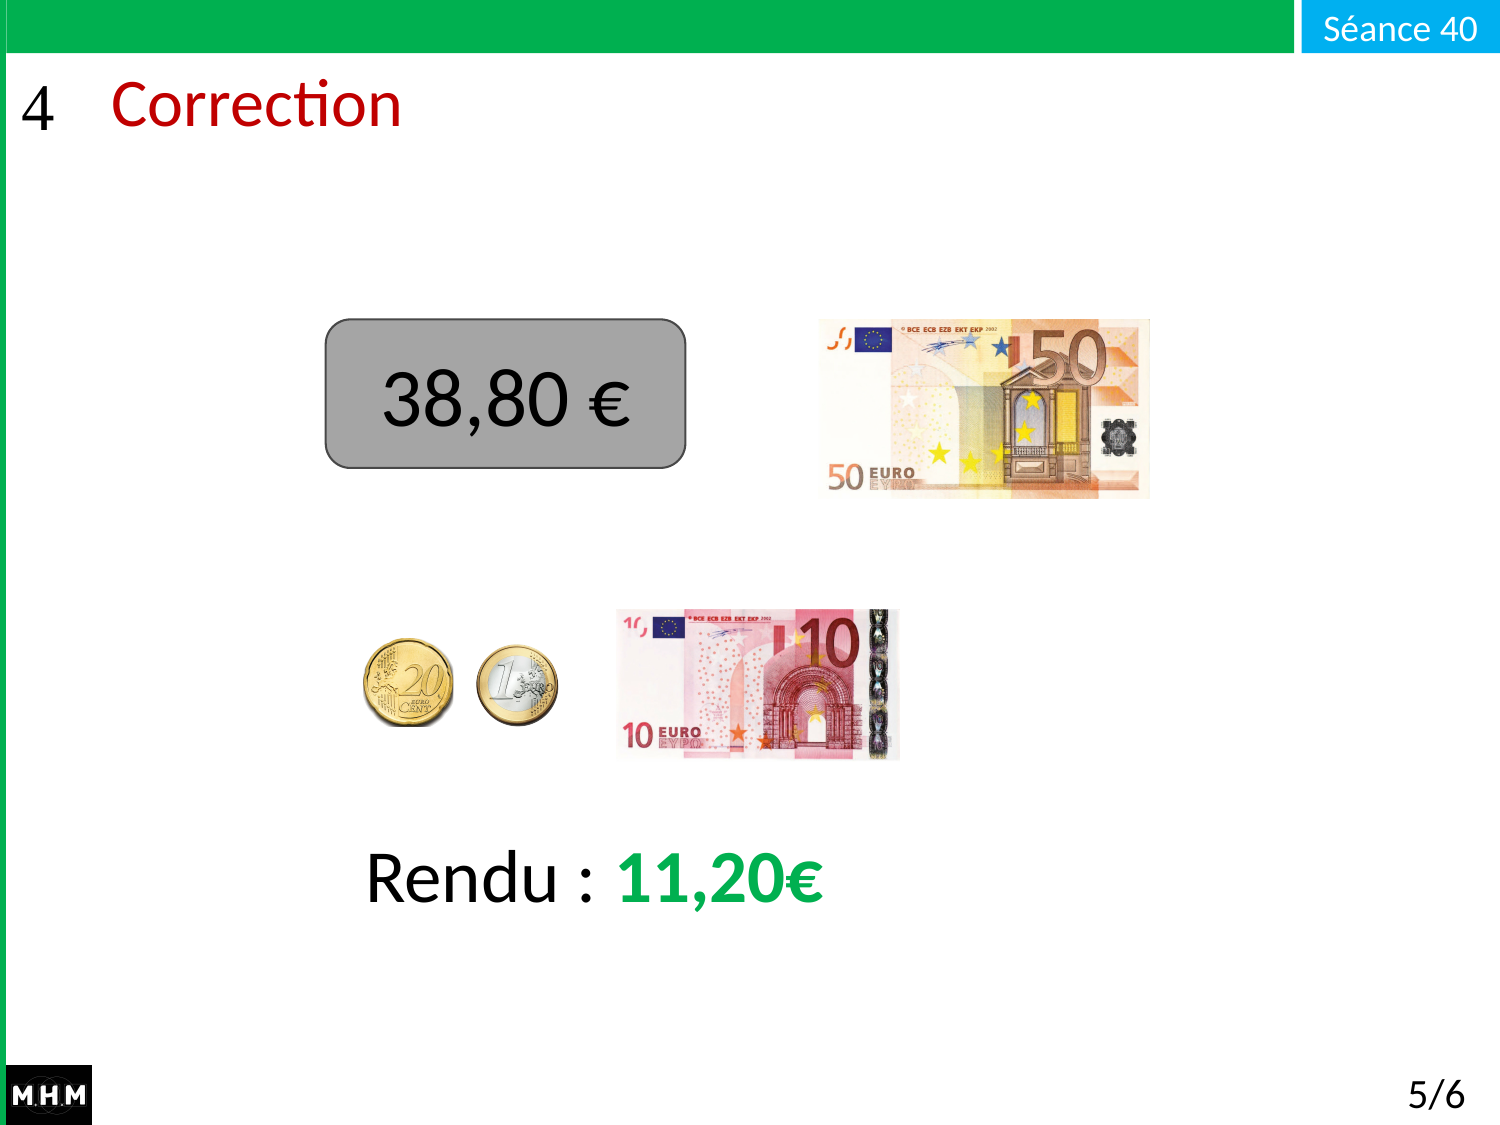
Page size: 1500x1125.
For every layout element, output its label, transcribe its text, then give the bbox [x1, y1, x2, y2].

picture [818, 319, 1150, 499]
picture [6, 1065, 92, 1125]
picture [616, 609, 900, 763]
text_box 38,80 € [324, 318, 687, 469]
list 5/6 [1373, 1064, 1500, 1125]
picture [476, 644, 559, 727]
picture [363, 638, 454, 727]
text_box Rendu : 11,20€ [350, 820, 1150, 926]
title Correction [96, 60, 1391, 150]
